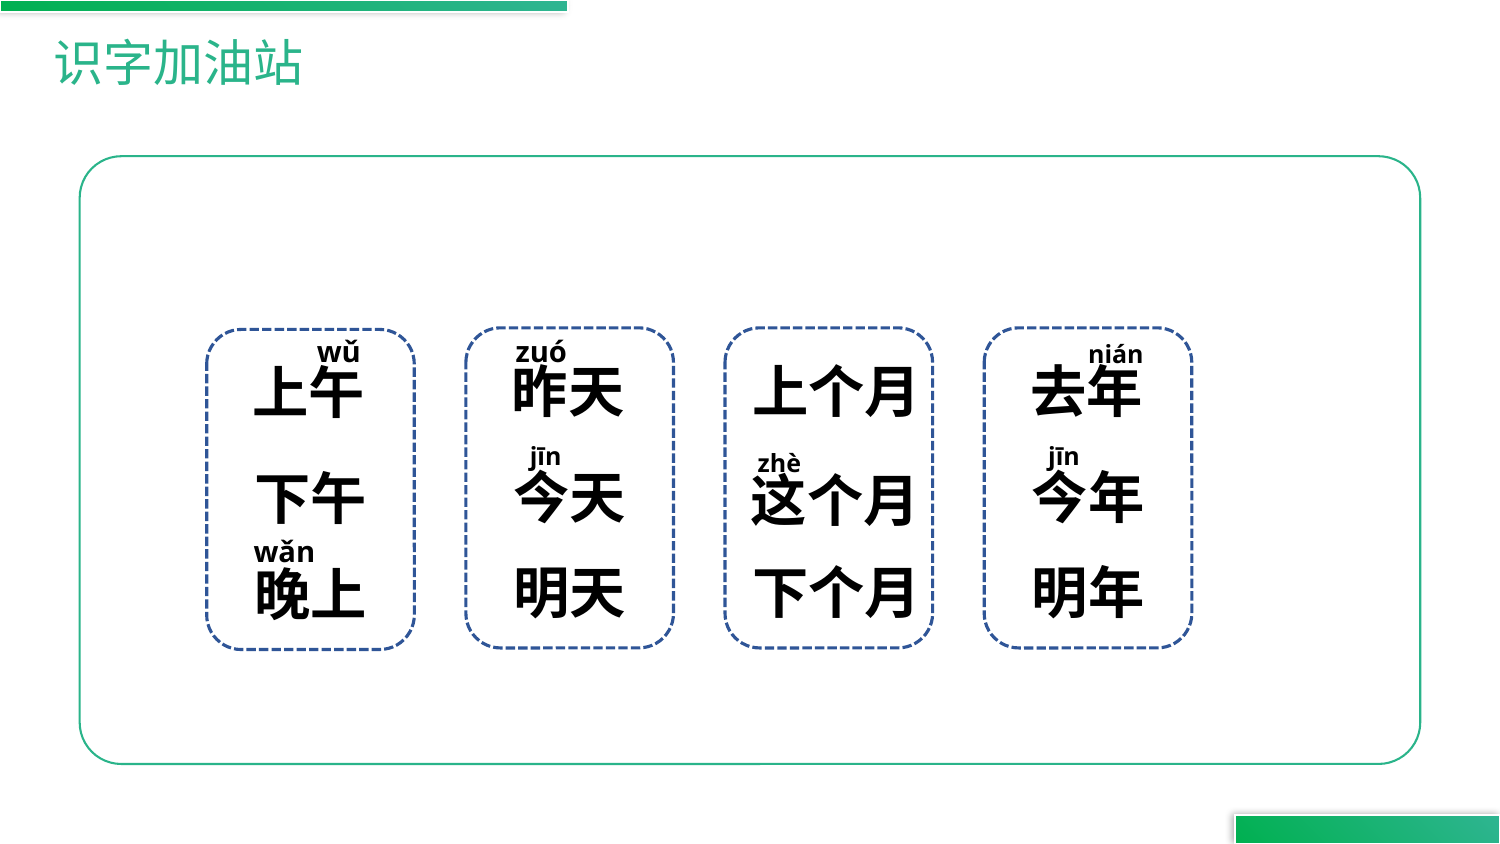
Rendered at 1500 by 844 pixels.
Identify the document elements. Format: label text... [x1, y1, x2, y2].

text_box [465, 326, 674, 648]
list 识字加油站 [41, 32, 382, 94]
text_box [984, 327, 1192, 648]
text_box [206, 326, 415, 650]
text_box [724, 327, 938, 648]
